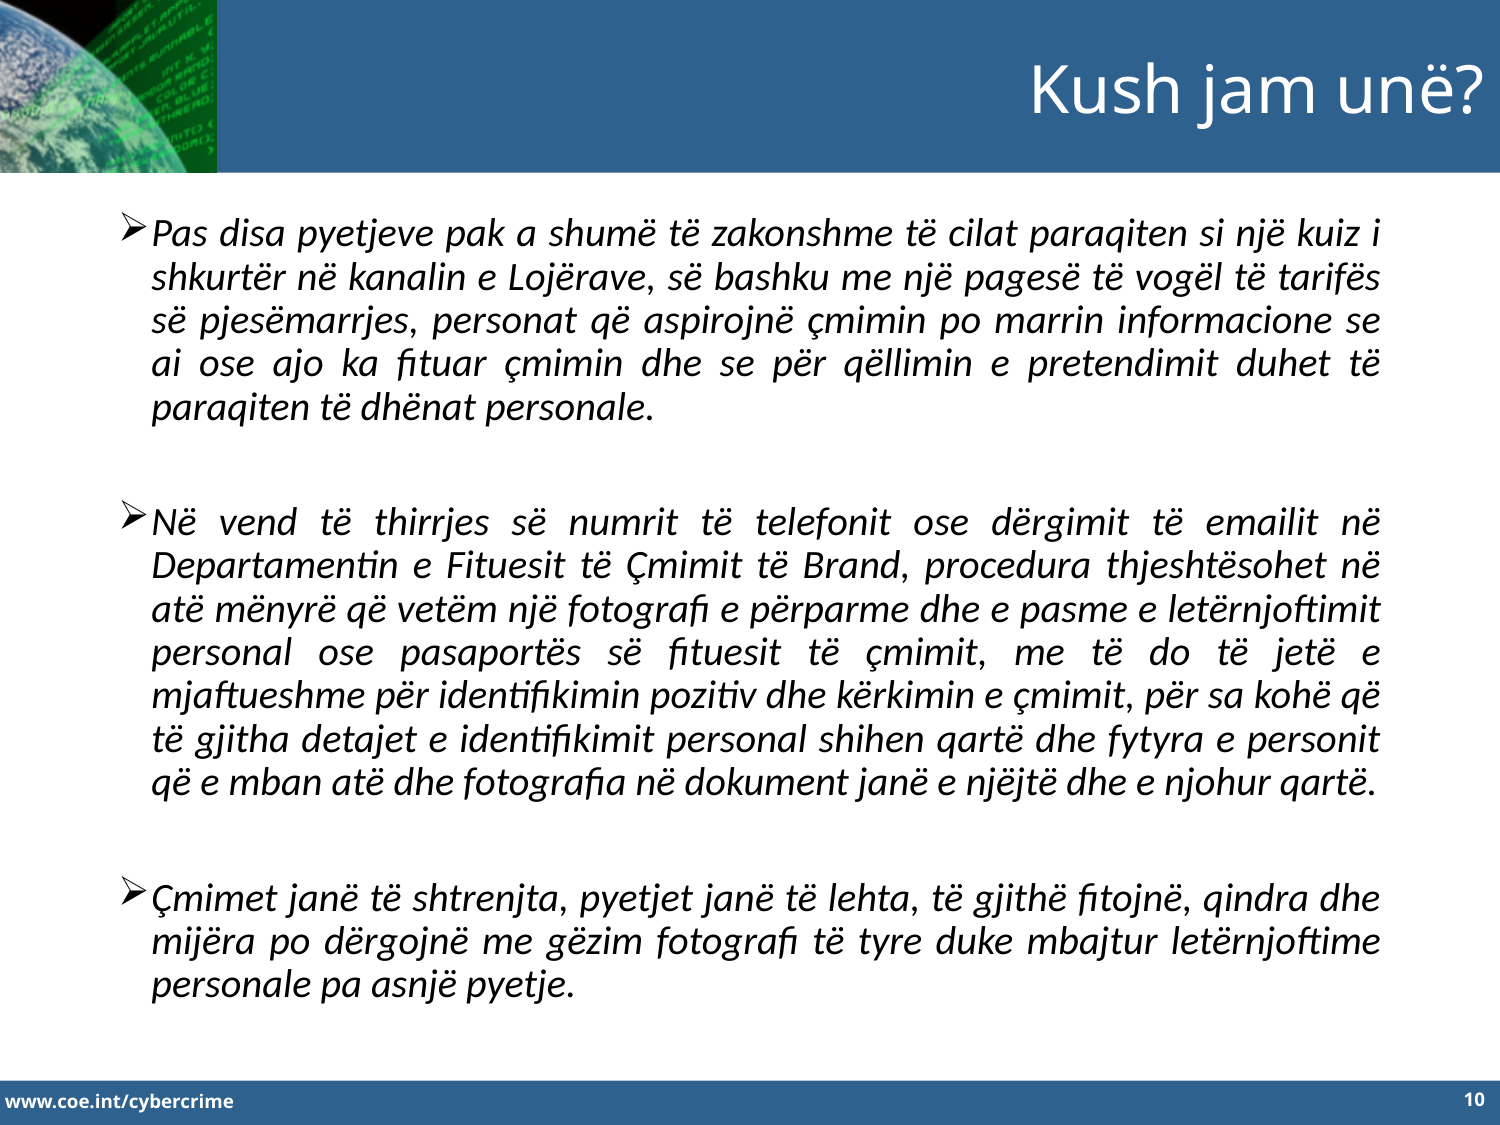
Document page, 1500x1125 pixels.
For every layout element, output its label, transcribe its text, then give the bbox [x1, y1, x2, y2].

text_box Kush jam unë? [373, 10, 1500, 163]
slide_number 10 [1162, 1080, 1500, 1125]
picture [0, 1, 217, 173]
list Pas disa pyetjeve pak a shumë të zakonshme të cilat paraqiten si një kuiz i shkurtër në kanalin e Lojërave, së bashku me një pagesë të vogël të tarifës së pjesëmarrjes, personat që aspirojnë çmimin po marrin informacione se ai ose ajo ka fituar çmimin dhe se për qëllimin e pretendimit duhet të paraqiten të dhënat personale. Në vend të thirrjes së numrit të telefonit ose dërgimit të emailit në Departamentin e Fituesit të Çmimit të Brand, procedura thjeshtësohet në atë mënyrë që vetëm një fotografi e përparme dhe e pasme e letërnjoftimit personal ose pasaportës së fituesit të çmimit, me të do të jetë e mjaftueshme për identifikimin pozitiv dhe kërkimin e çmimit, për sa kohë që të gjitha detajet e identifikimit personal shihen qartë dhe fytyra e personit që e mban atë dhe fotografia në dokument janë e njëjtë dhe e njohur qartë. Çmimet janë të shtrenjta, pyetjet janë të lehta, të gjithë fitojnë, qindra dhe mijëra po dërgojnë me gëzim fotografi të tyre duke mbajtur letërnjoftime personale pa asnjë pyetje. [103, 204, 1397, 1050]
